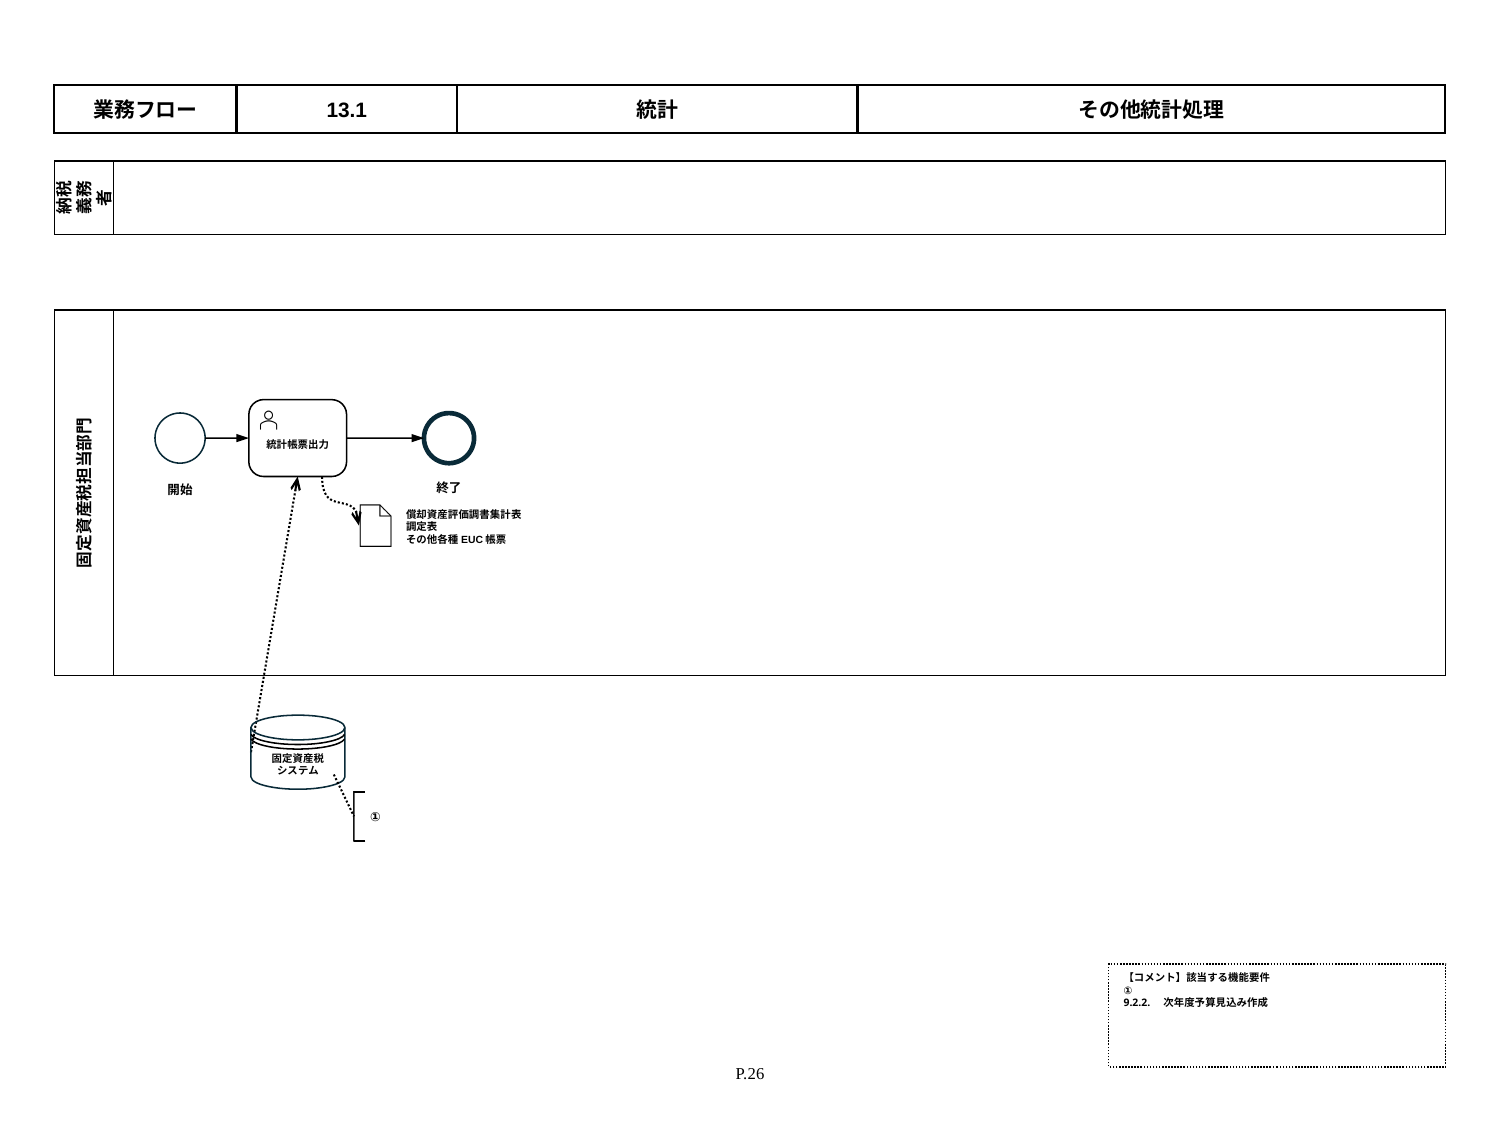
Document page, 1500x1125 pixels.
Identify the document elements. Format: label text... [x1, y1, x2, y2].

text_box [321, 476, 494, 552]
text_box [248, 399, 348, 477]
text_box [53, 84, 1447, 134]
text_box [333, 773, 458, 842]
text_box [249, 714, 346, 790]
slide_number P.26 [581, 1042, 919, 1103]
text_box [53, 160, 1447, 236]
text_box 【コメント】該当する機能要件 ① 9.2.2. 次年度予算見込み作成 [1107, 963, 1447, 1069]
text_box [53, 309, 1447, 676]
